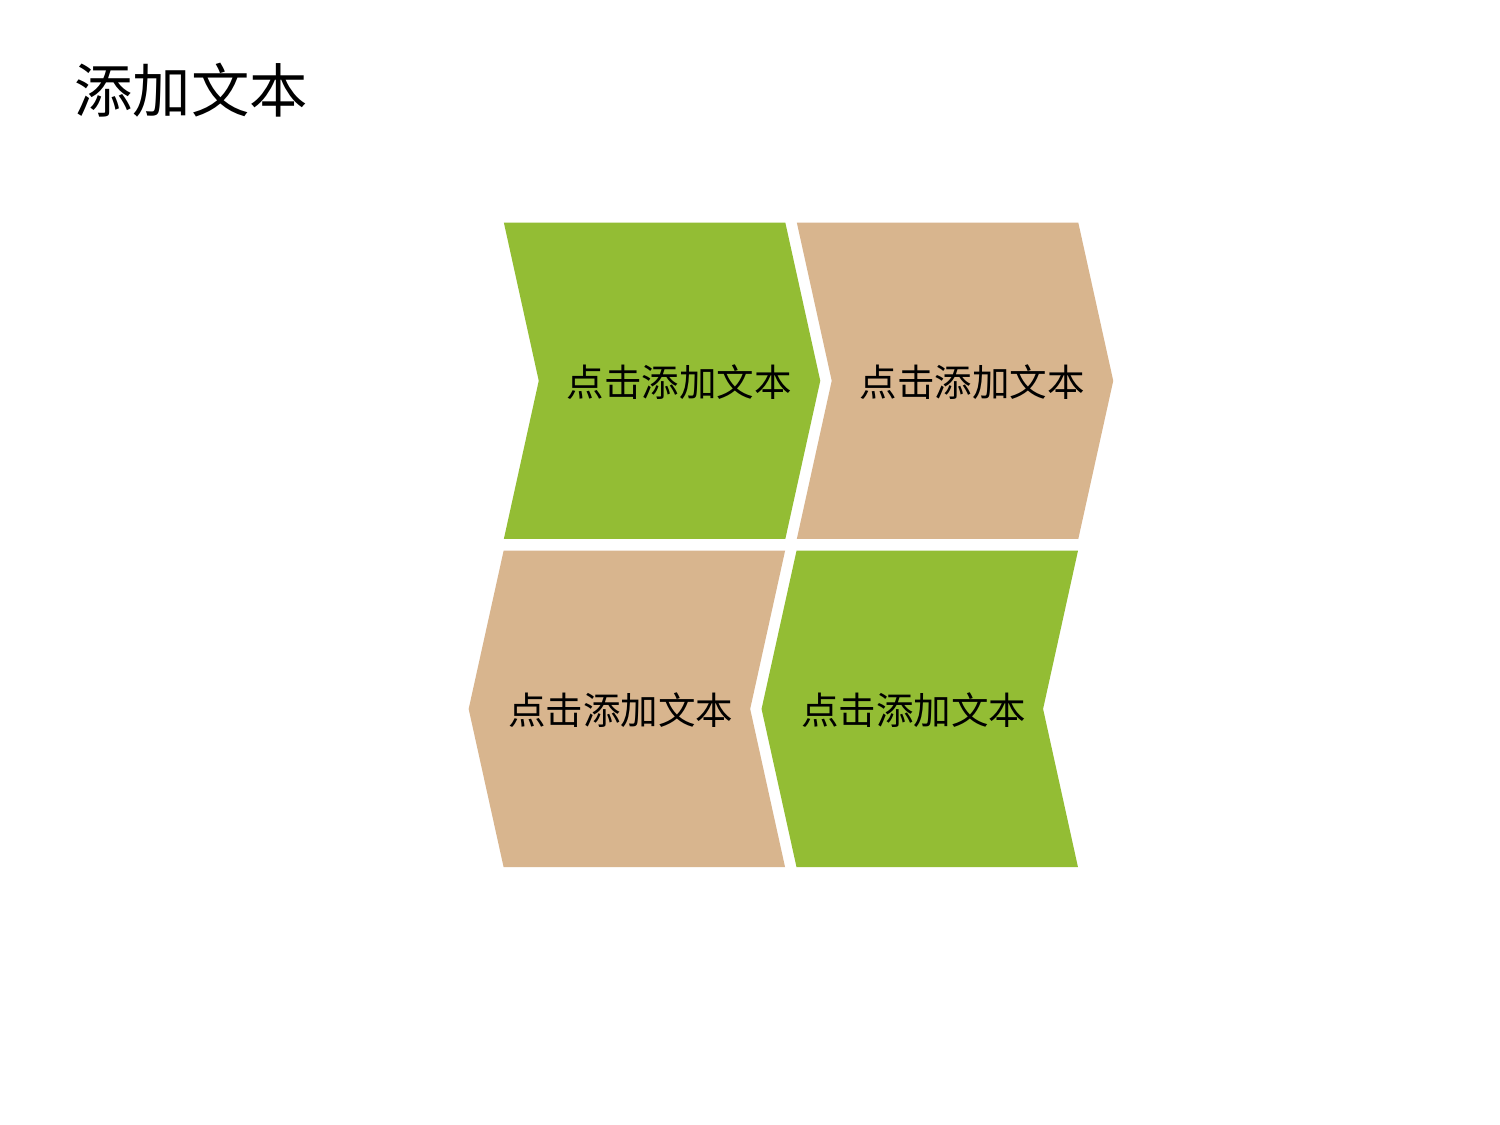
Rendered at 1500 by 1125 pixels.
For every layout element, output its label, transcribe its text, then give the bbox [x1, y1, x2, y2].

text_box 点击添加文本 [493, 679, 749, 740]
text_box [759, 548, 1081, 870]
text_box [466, 548, 788, 870]
text_box 点击添加文本 [786, 679, 1042, 740]
text_box 添加文本 [60, 46, 323, 132]
text_box [794, 220, 1116, 542]
text_box [501, 220, 823, 542]
text_box 点击添加文本 [552, 351, 807, 412]
text_box 点击添加文本 [845, 351, 1100, 412]
